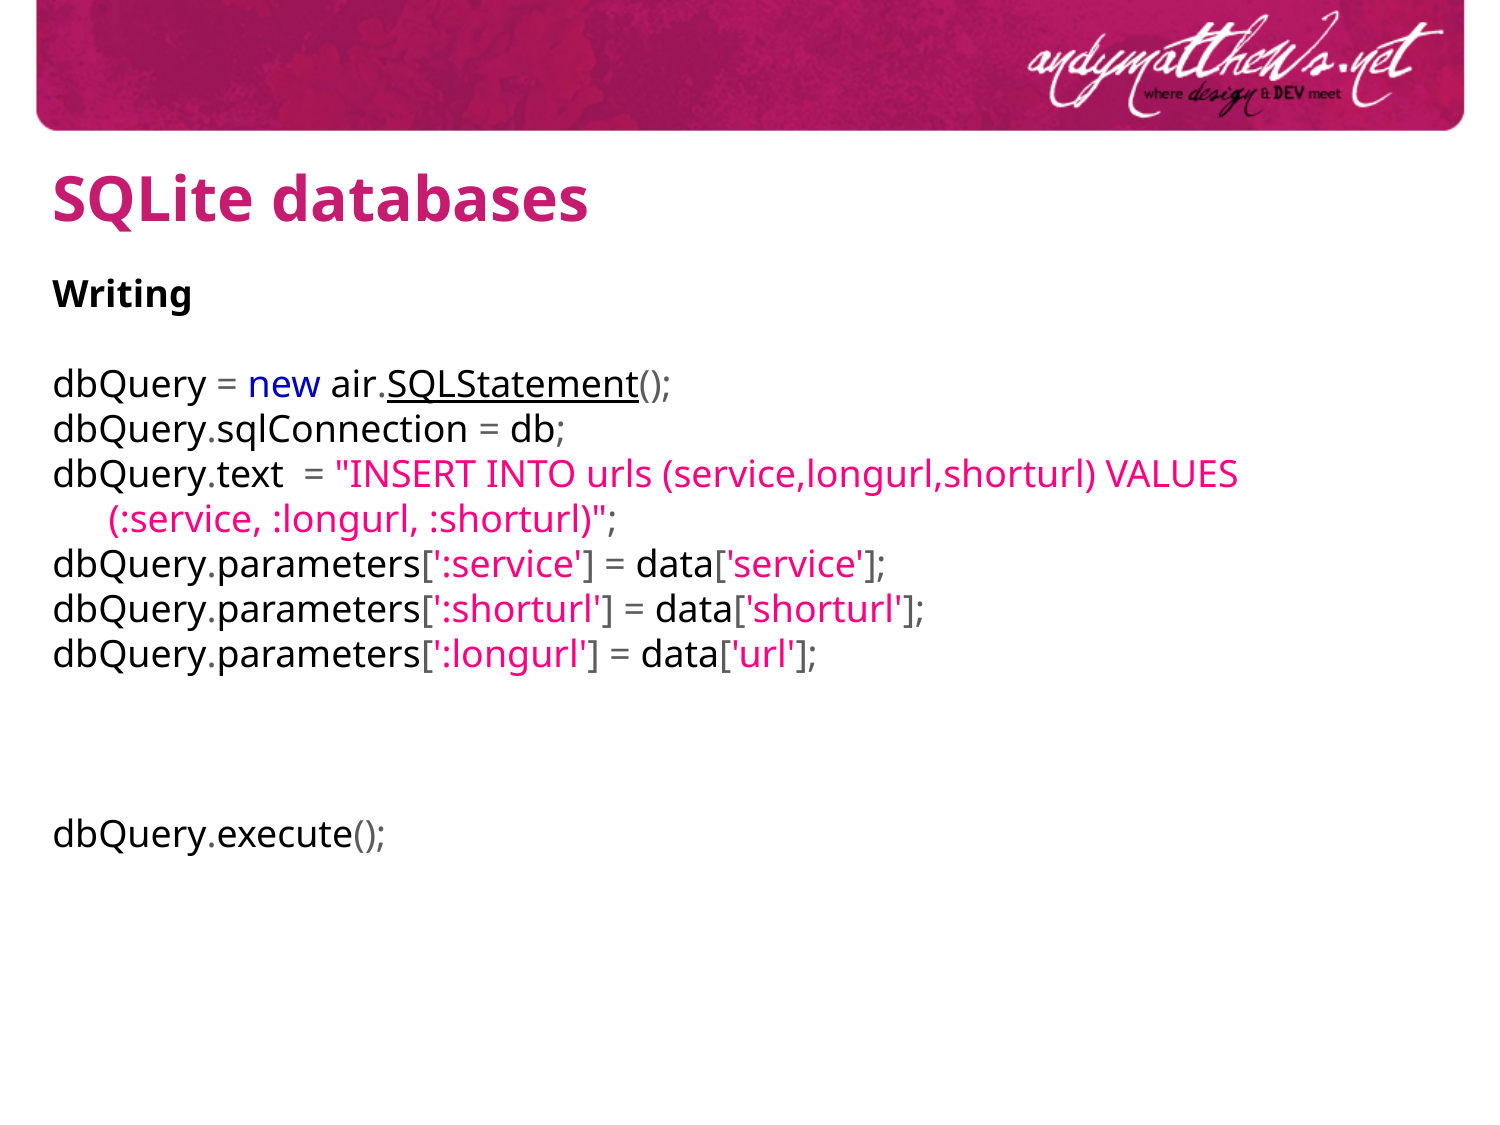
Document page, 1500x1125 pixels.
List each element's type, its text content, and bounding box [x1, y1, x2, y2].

picture [0, 0, 1500, 1125]
text_box SQLite databases [37, 149, 1463, 244]
text_box Writing dbQuery = new air.SQLStatement(); dbQuery.sqlConnection = db; dbQuery.text = "INSERT INTO urls (service,longurl,shorturl) VALUES (:service, :longurl, :shorturl)"; dbQuery.parameters[':service'] = data['service']; dbQuery.parameters[':shorturl'] = data['shorturl']; dbQuery.parameters[':longurl'] = data['url']; dbQuery.execute(); [37, 262, 1463, 1088]
